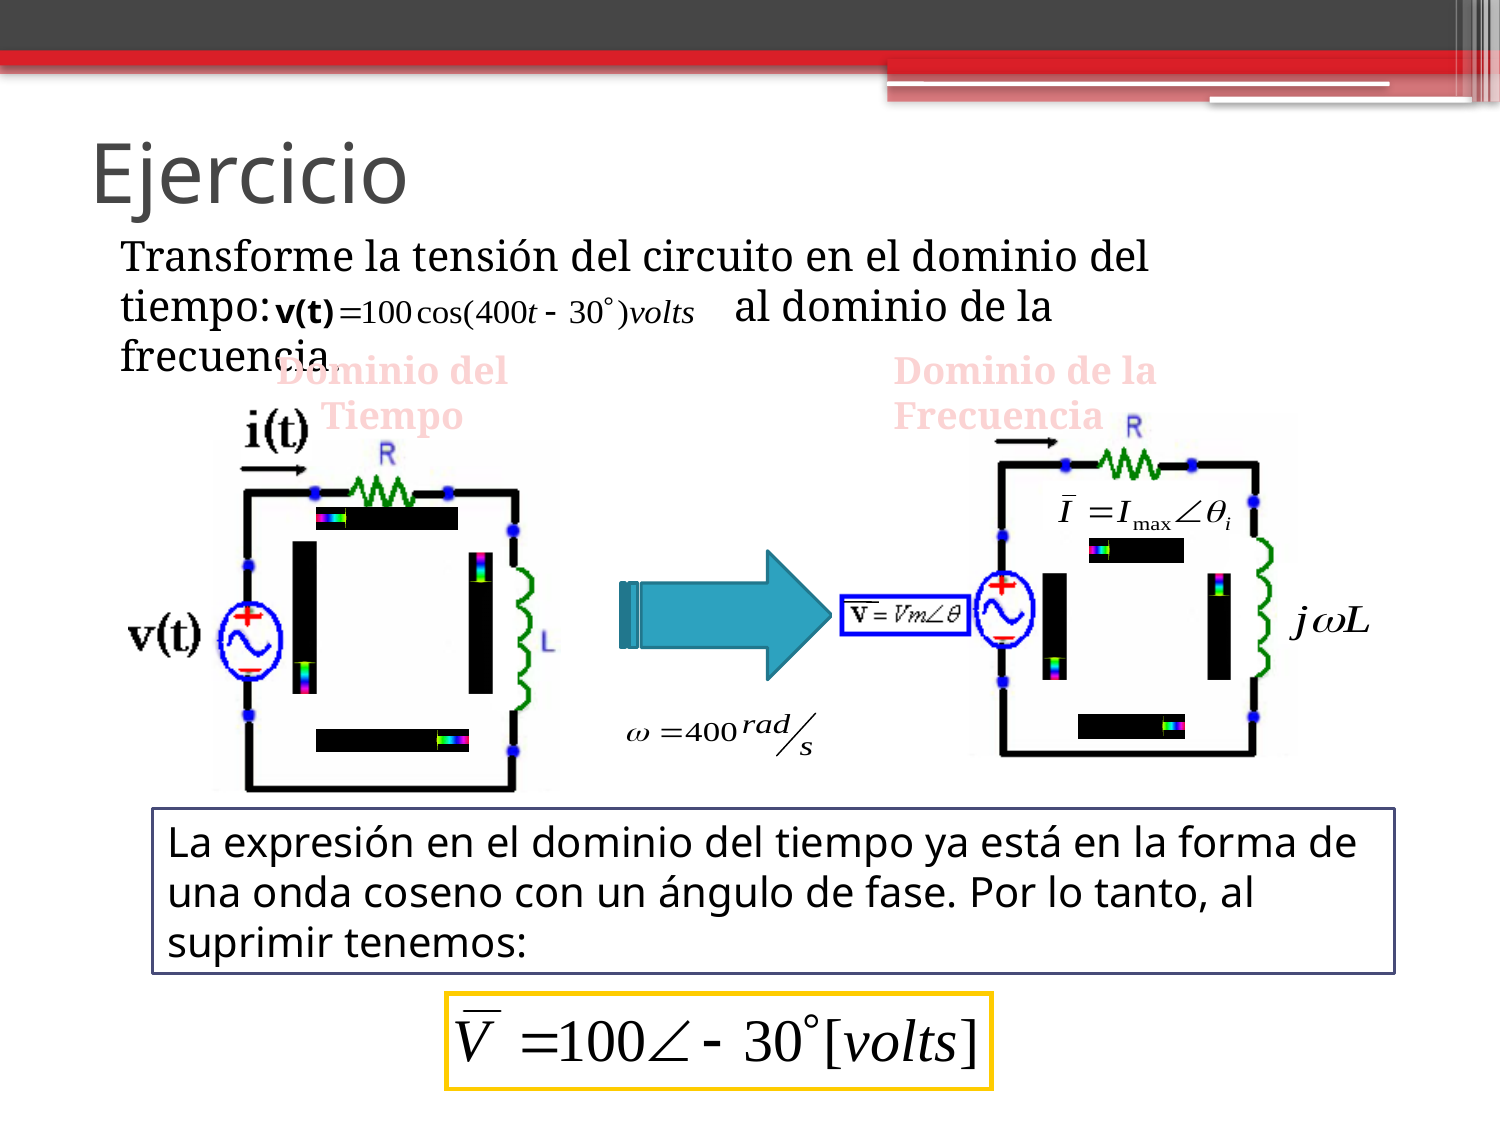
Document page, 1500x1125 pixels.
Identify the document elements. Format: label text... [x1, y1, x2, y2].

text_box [1051, 487, 1239, 540]
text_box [128, 339, 598, 800]
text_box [831, 339, 1372, 762]
text_box [619, 549, 824, 682]
title Ejercicio [75, 82, 1425, 258]
text_box Transforme la tensión del circuito en el dominio del tiempo: al dominio de la frecuencia. [105, 222, 1231, 388]
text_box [620, 706, 825, 762]
text_box La expresión en el dominio del tiempo ya está en la forma de una onda coseno con un ángulo de fase. Por lo tanto, al suprimir tenemos: [151, 807, 1396, 975]
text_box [269, 292, 704, 341]
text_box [1277, 596, 1383, 650]
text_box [448, 995, 990, 1087]
